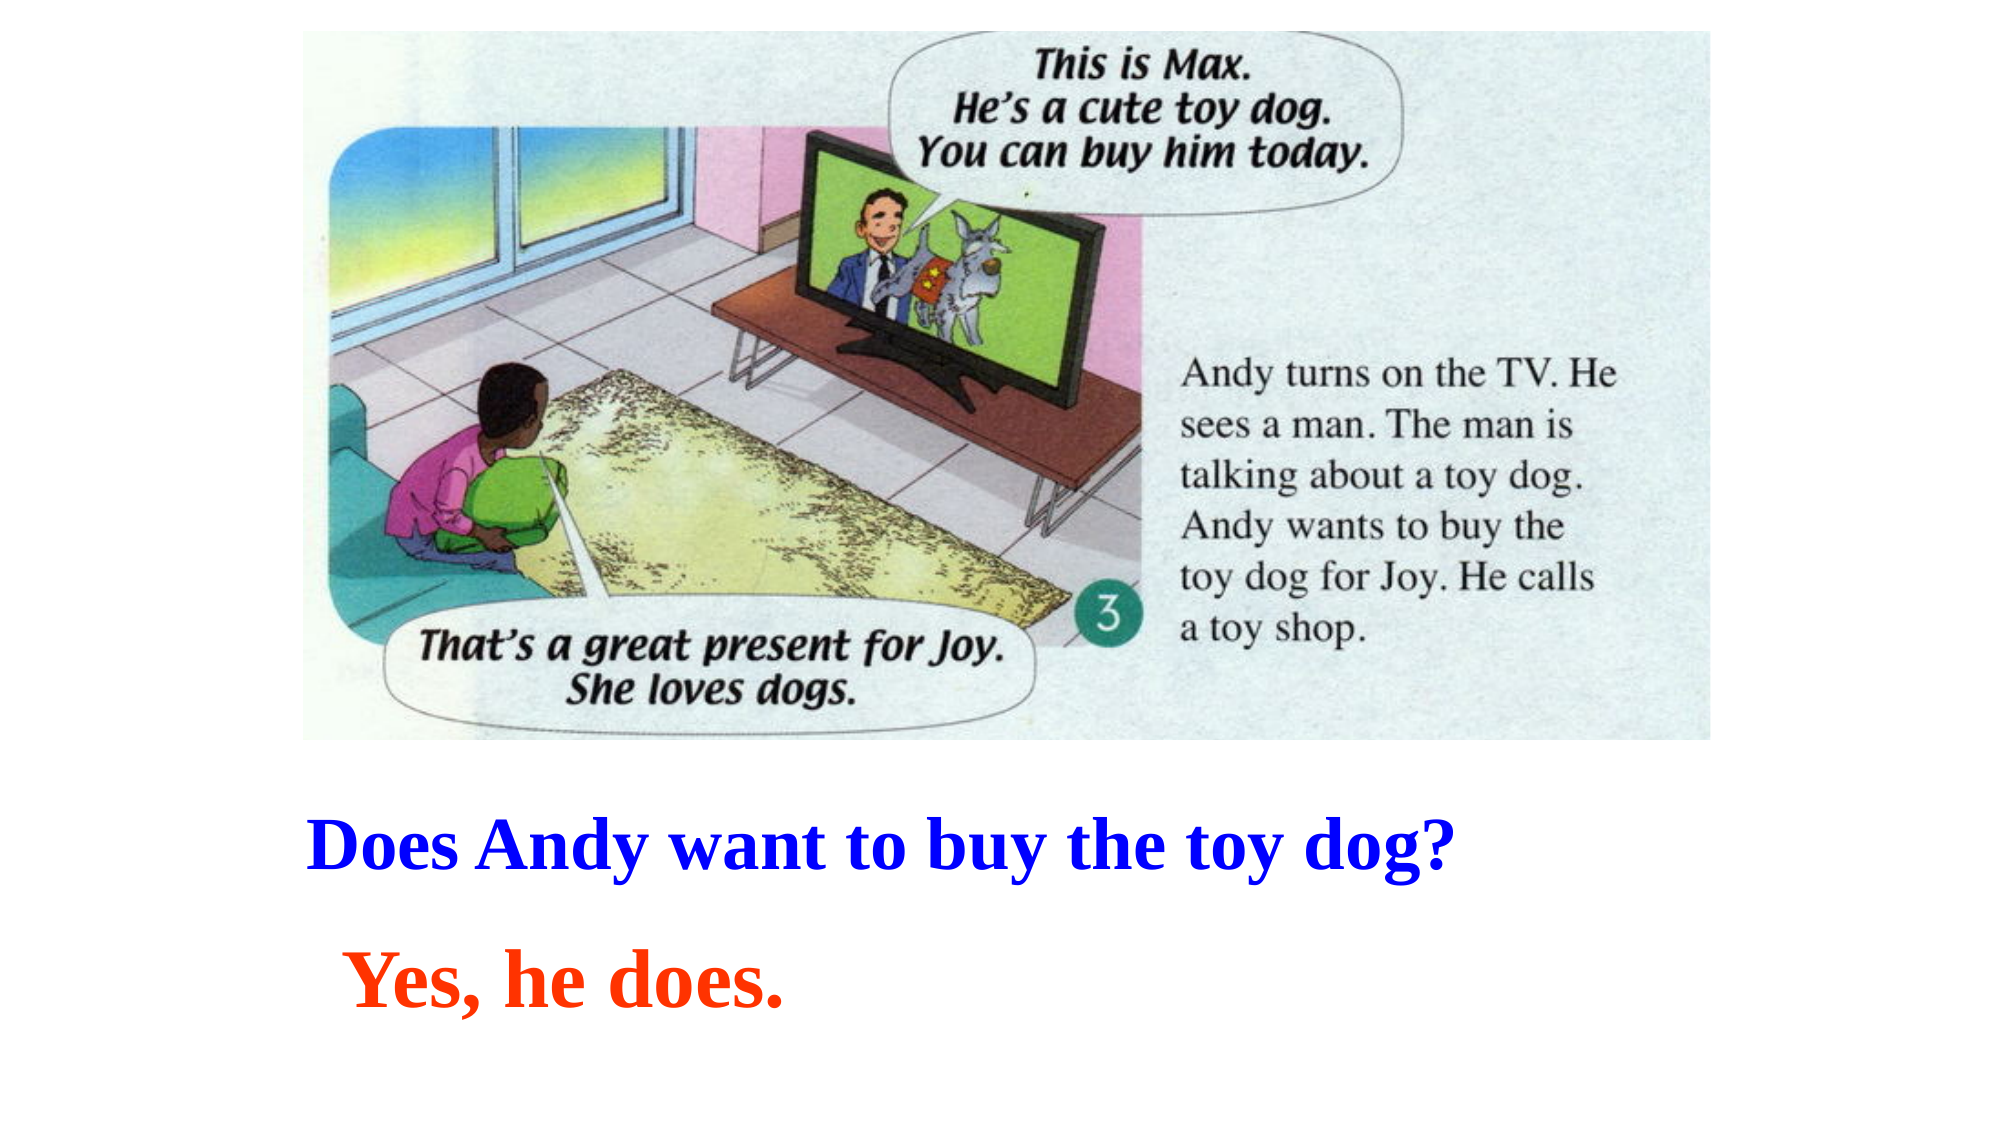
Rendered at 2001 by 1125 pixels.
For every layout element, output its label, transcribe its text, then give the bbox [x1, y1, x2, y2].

text_box Does Andy want to buy the toy dog? [291, 786, 1674, 937]
text_box Yes, he does. [326, 916, 1319, 1077]
picture [303, 30, 1711, 740]
